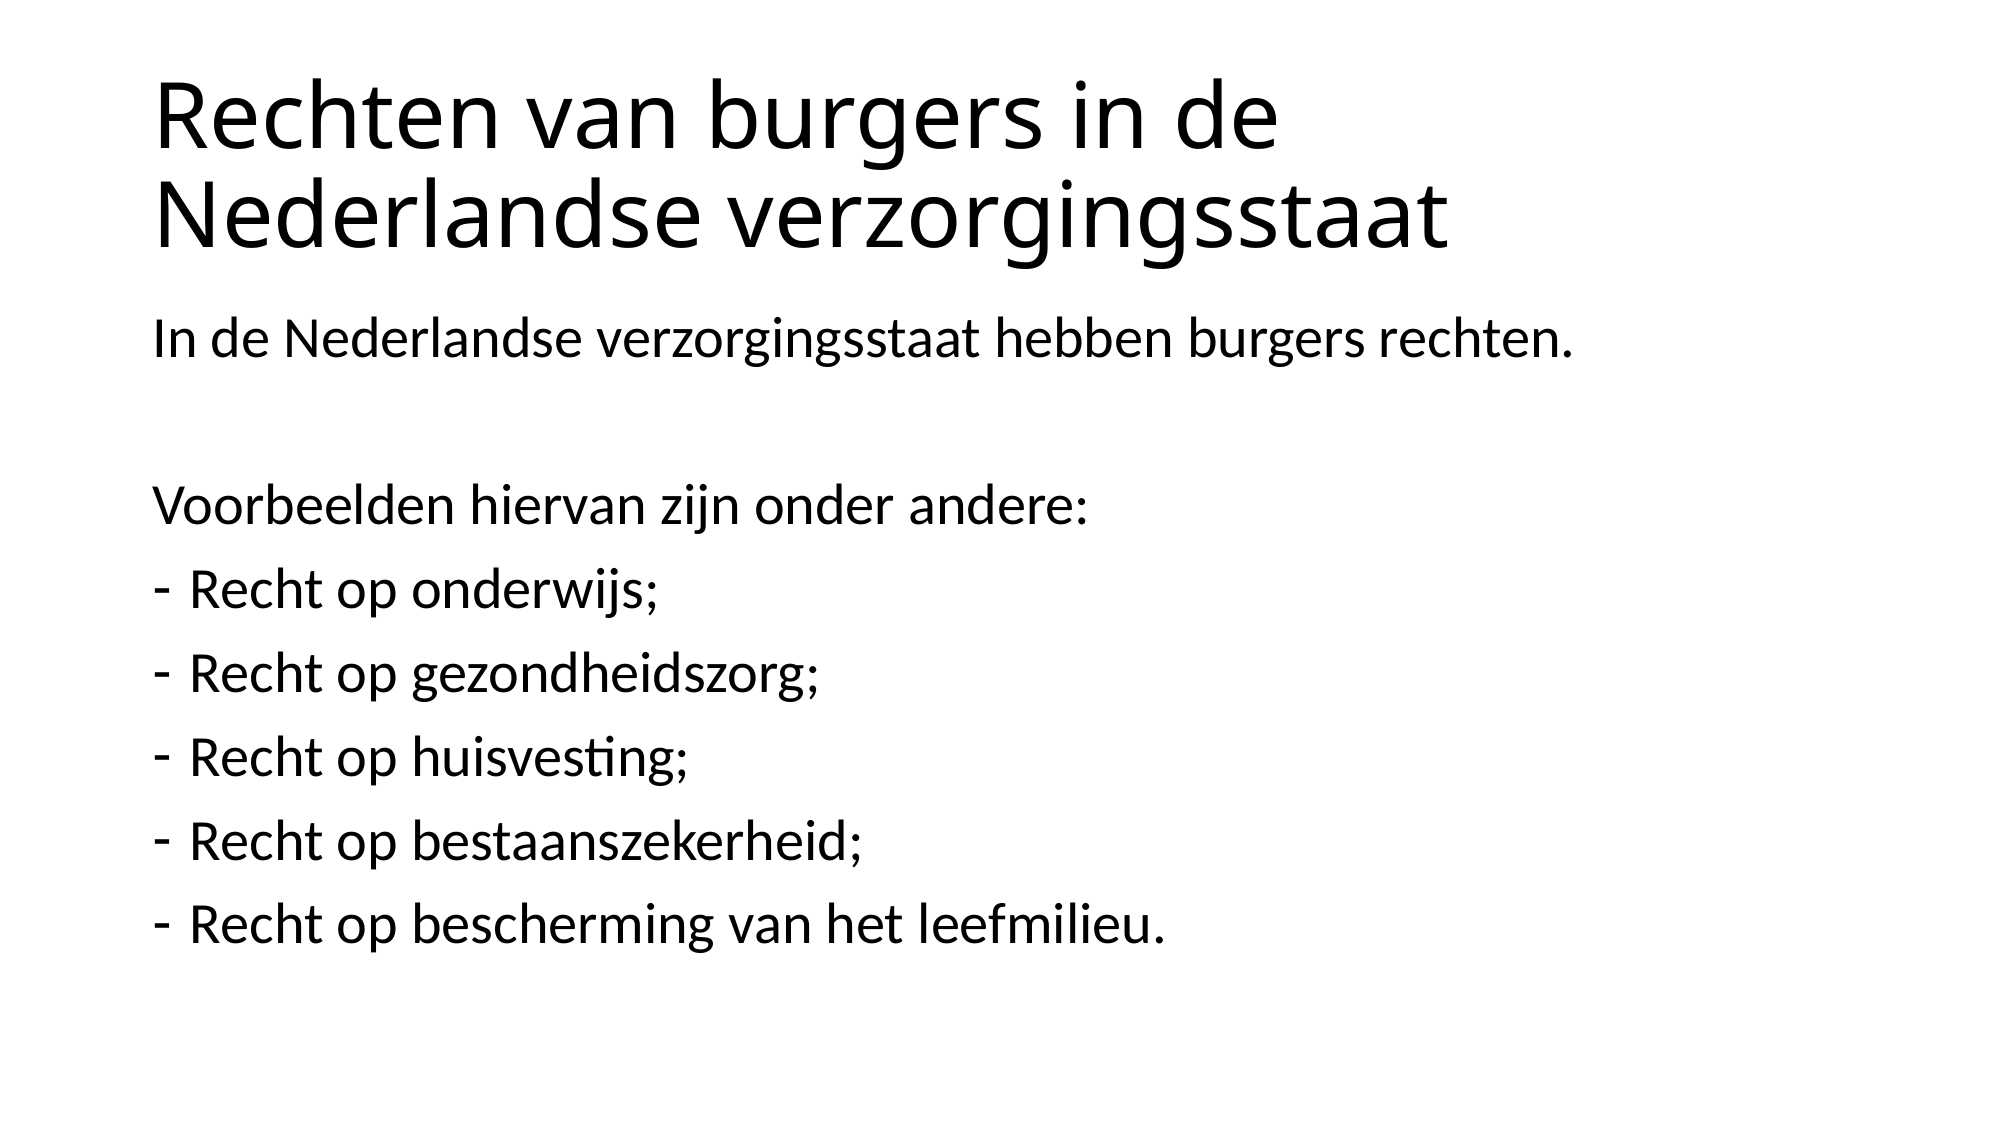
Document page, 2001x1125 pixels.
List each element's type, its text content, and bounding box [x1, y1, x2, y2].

title Rechten van burgers in de Nederlandse verzorgingsstaat [137, 59, 1863, 278]
list In de Nederlandse verzorgingsstaat hebben burgers rechten. Voorbeelden hiervan zijn onder andere: Recht op onderwijs; Recht op gezondheidszorg; Recht op huisvesting; Recht op bestaanszekerheid; Recht op bescherming van het leefmilieu. [137, 299, 1863, 1014]
